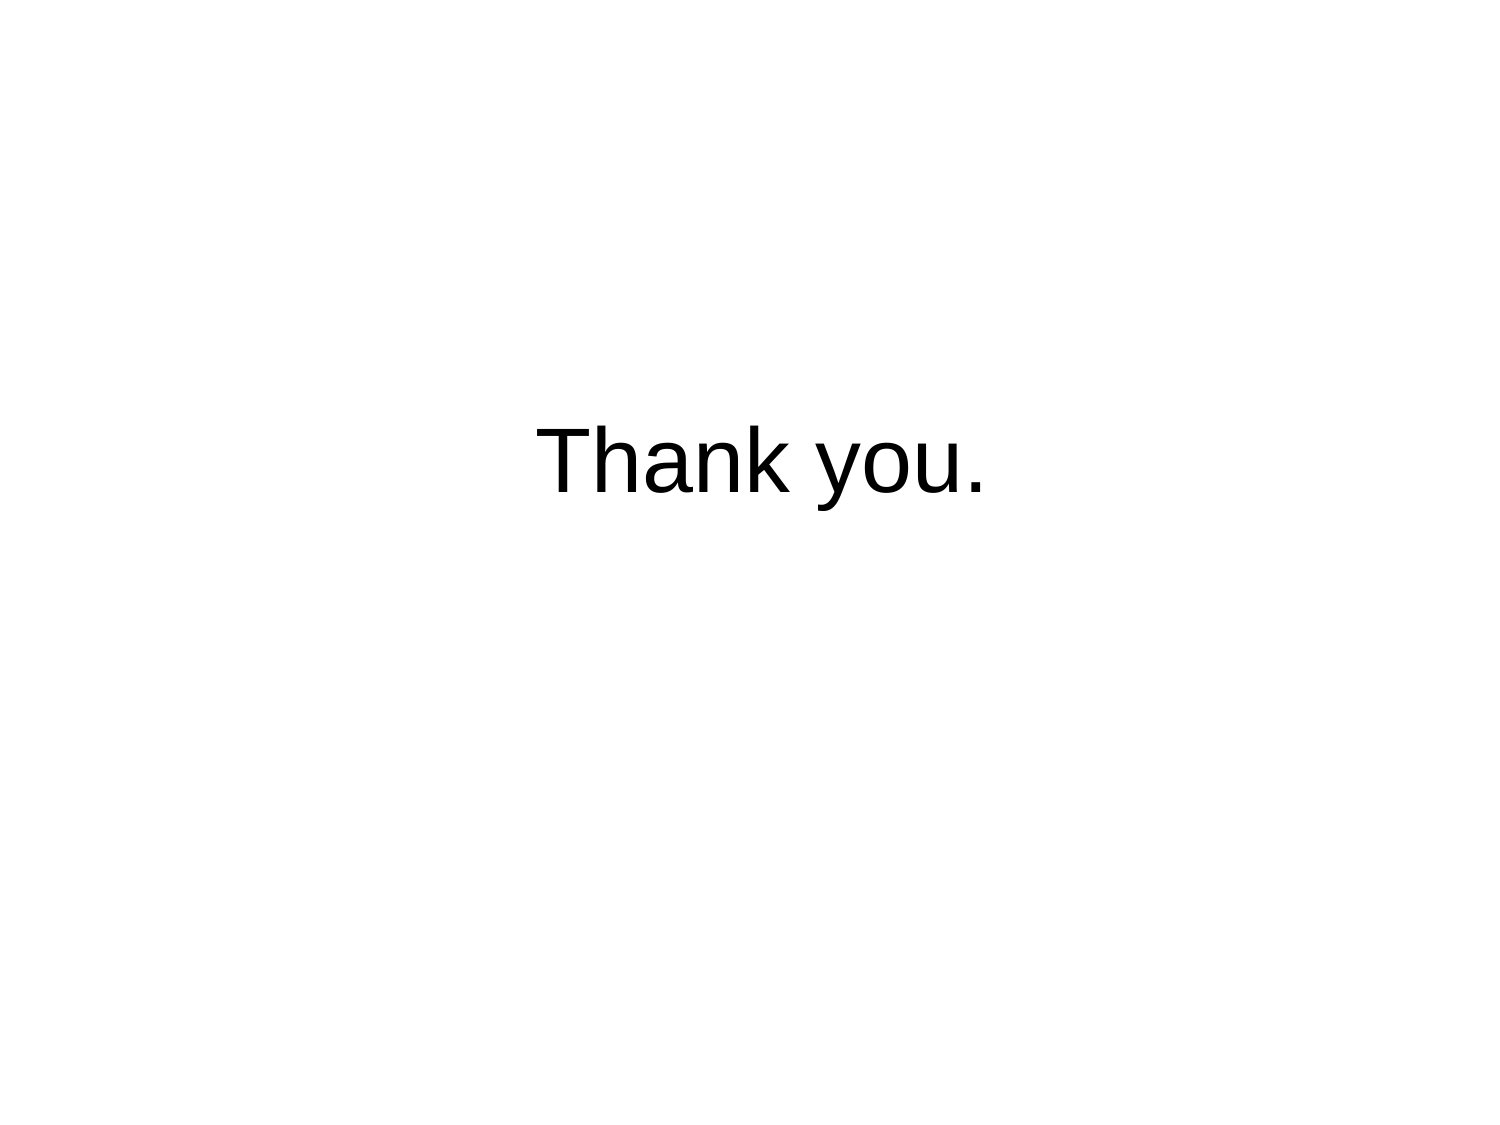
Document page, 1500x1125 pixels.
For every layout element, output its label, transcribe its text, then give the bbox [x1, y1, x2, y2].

title Thank you. [87, 362, 1438, 551]
